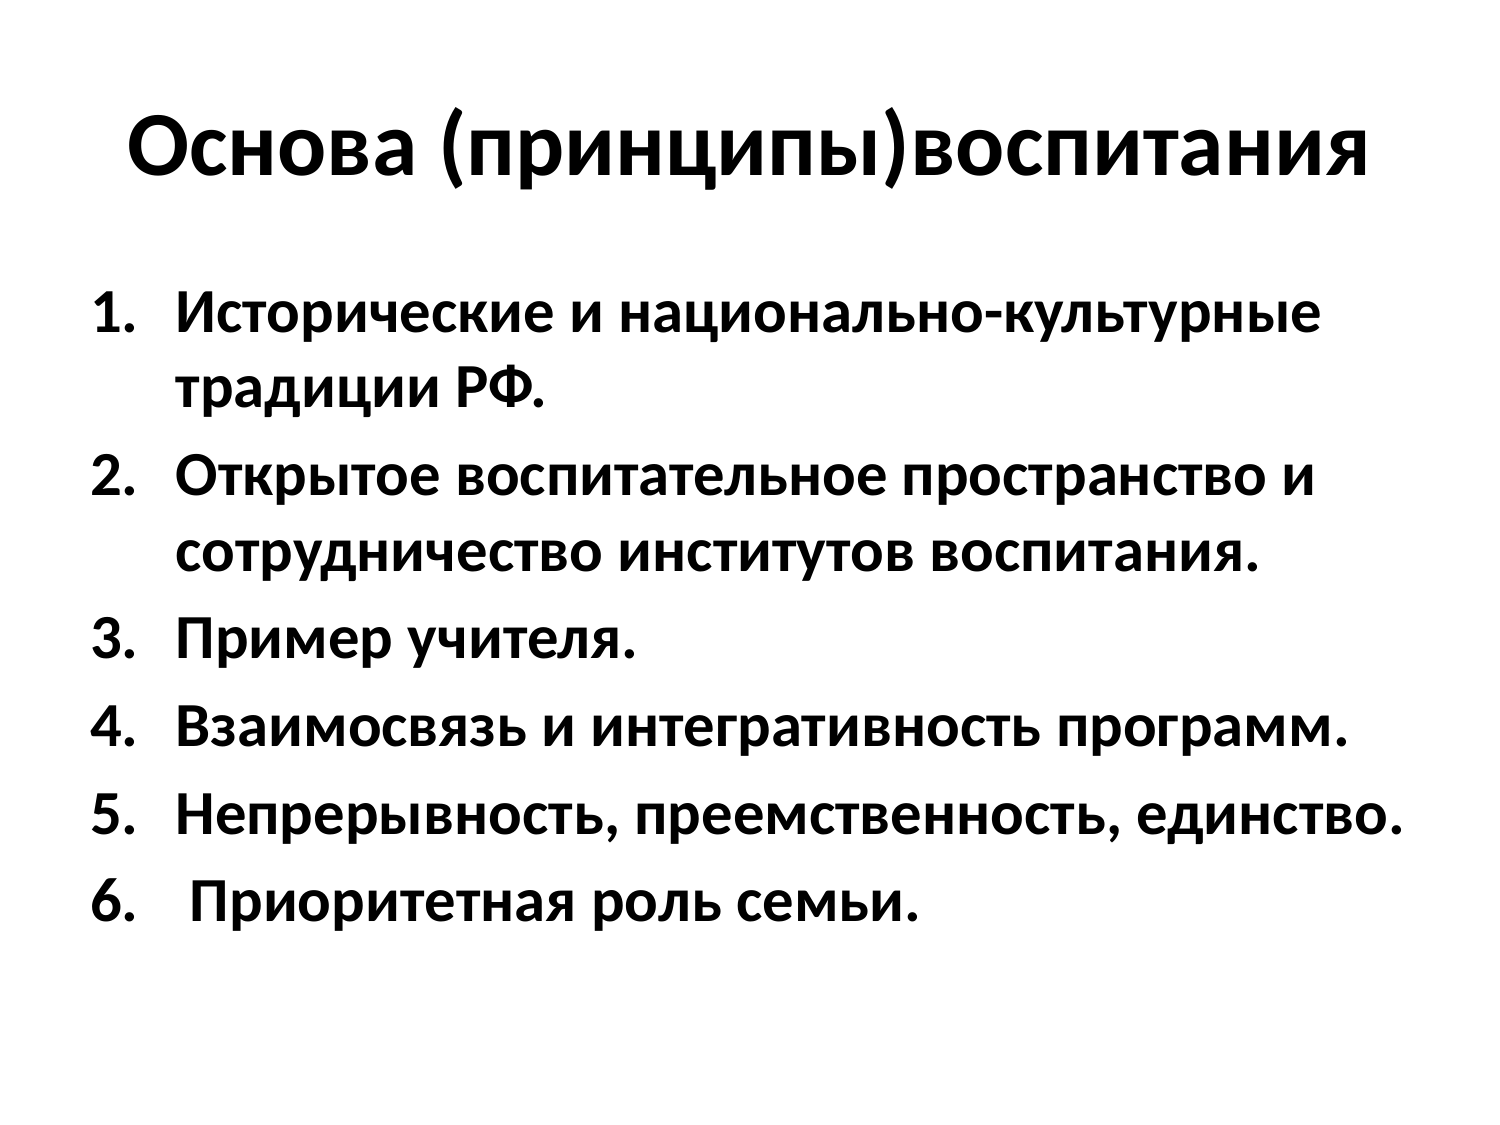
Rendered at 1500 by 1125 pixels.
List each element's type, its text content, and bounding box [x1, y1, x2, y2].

title Основа (принципы)воспитания [75, 45, 1425, 233]
list Исторические и национально-культурные традиции РФ. Открытое воспитательное пространство и сотрудничество институтов воспитания. Пример учителя. Взаимосвязь и интегративность программ. Непрерывность, преемственность, единство. Приоритетная роль семьи. [75, 262, 1425, 1005]
